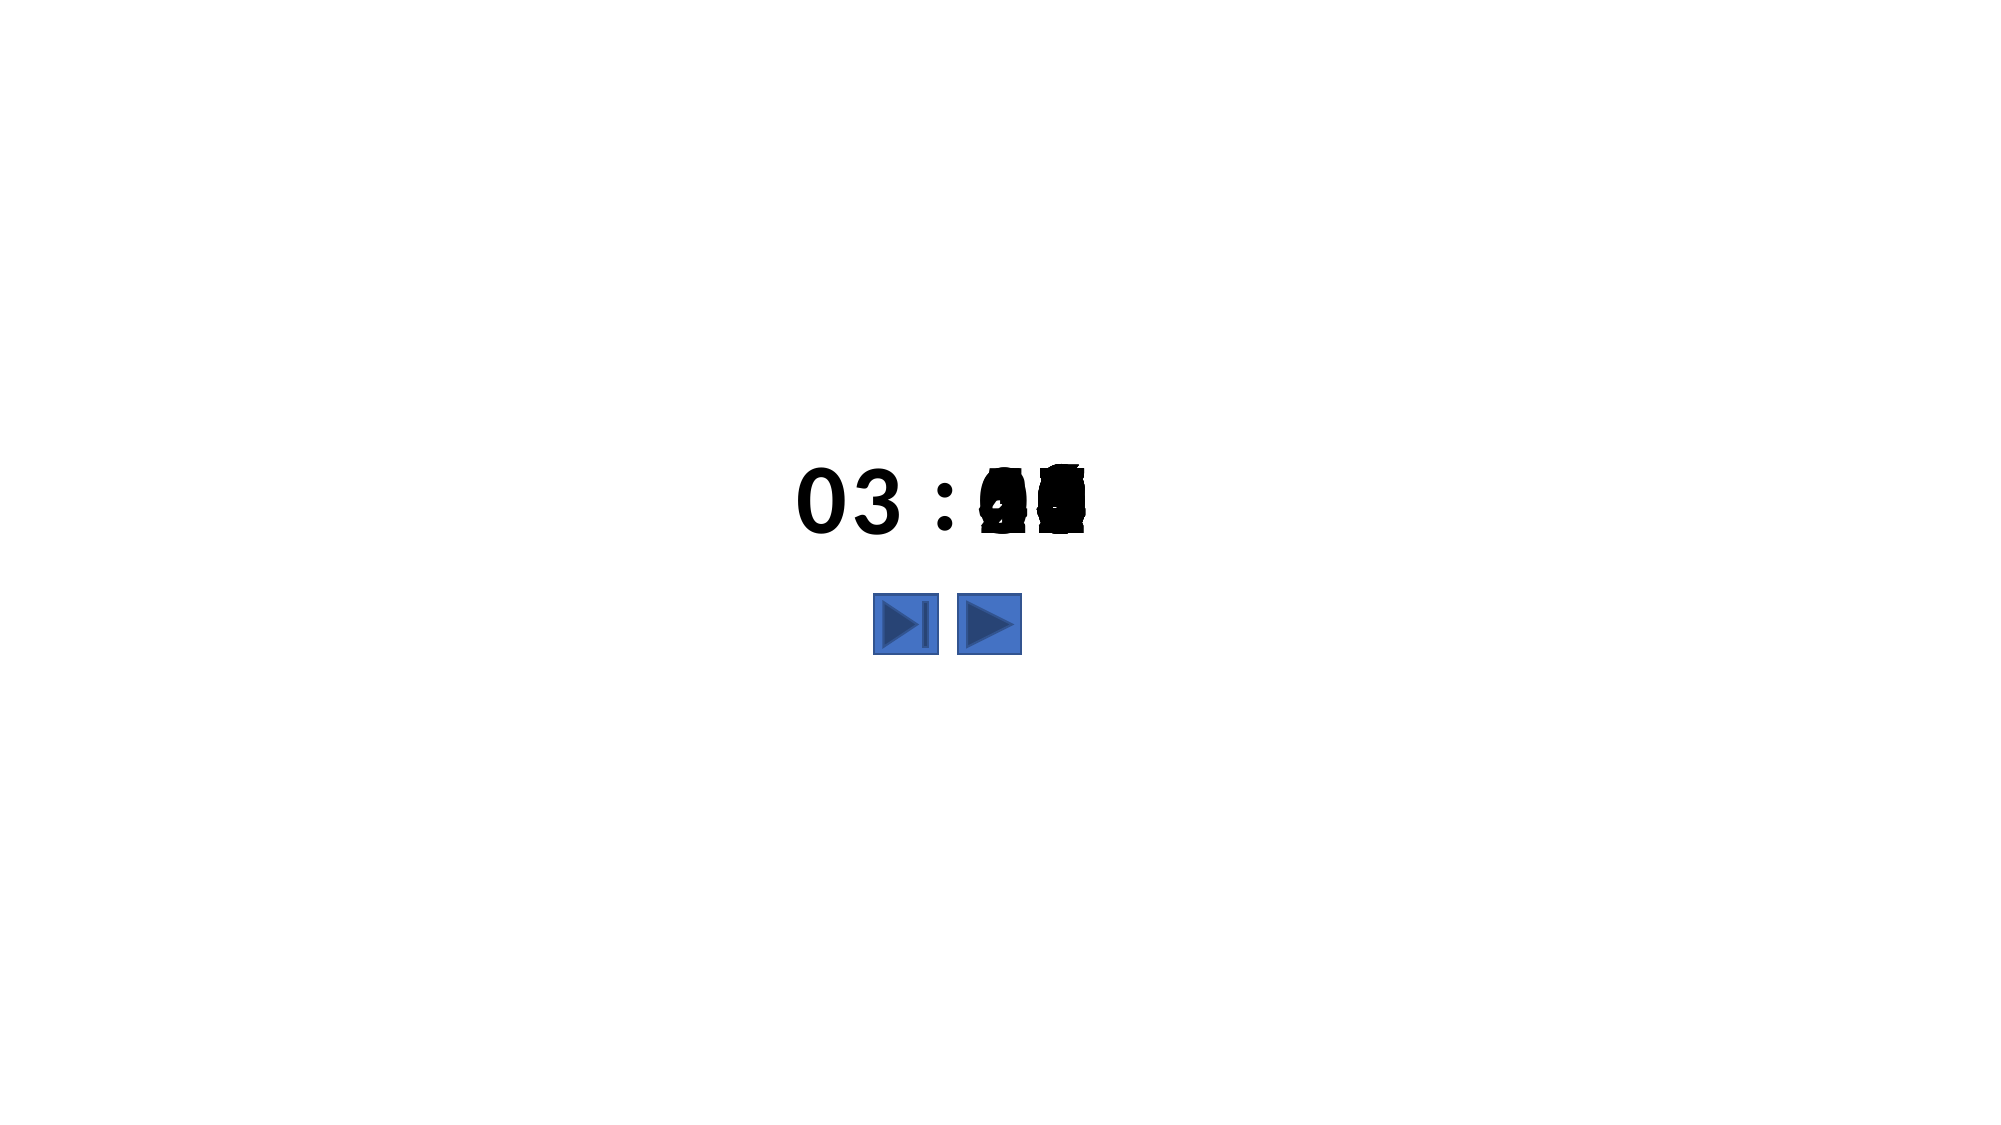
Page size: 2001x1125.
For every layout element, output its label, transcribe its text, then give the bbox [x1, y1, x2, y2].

slide_number 2 [466, 464, 917, 525]
